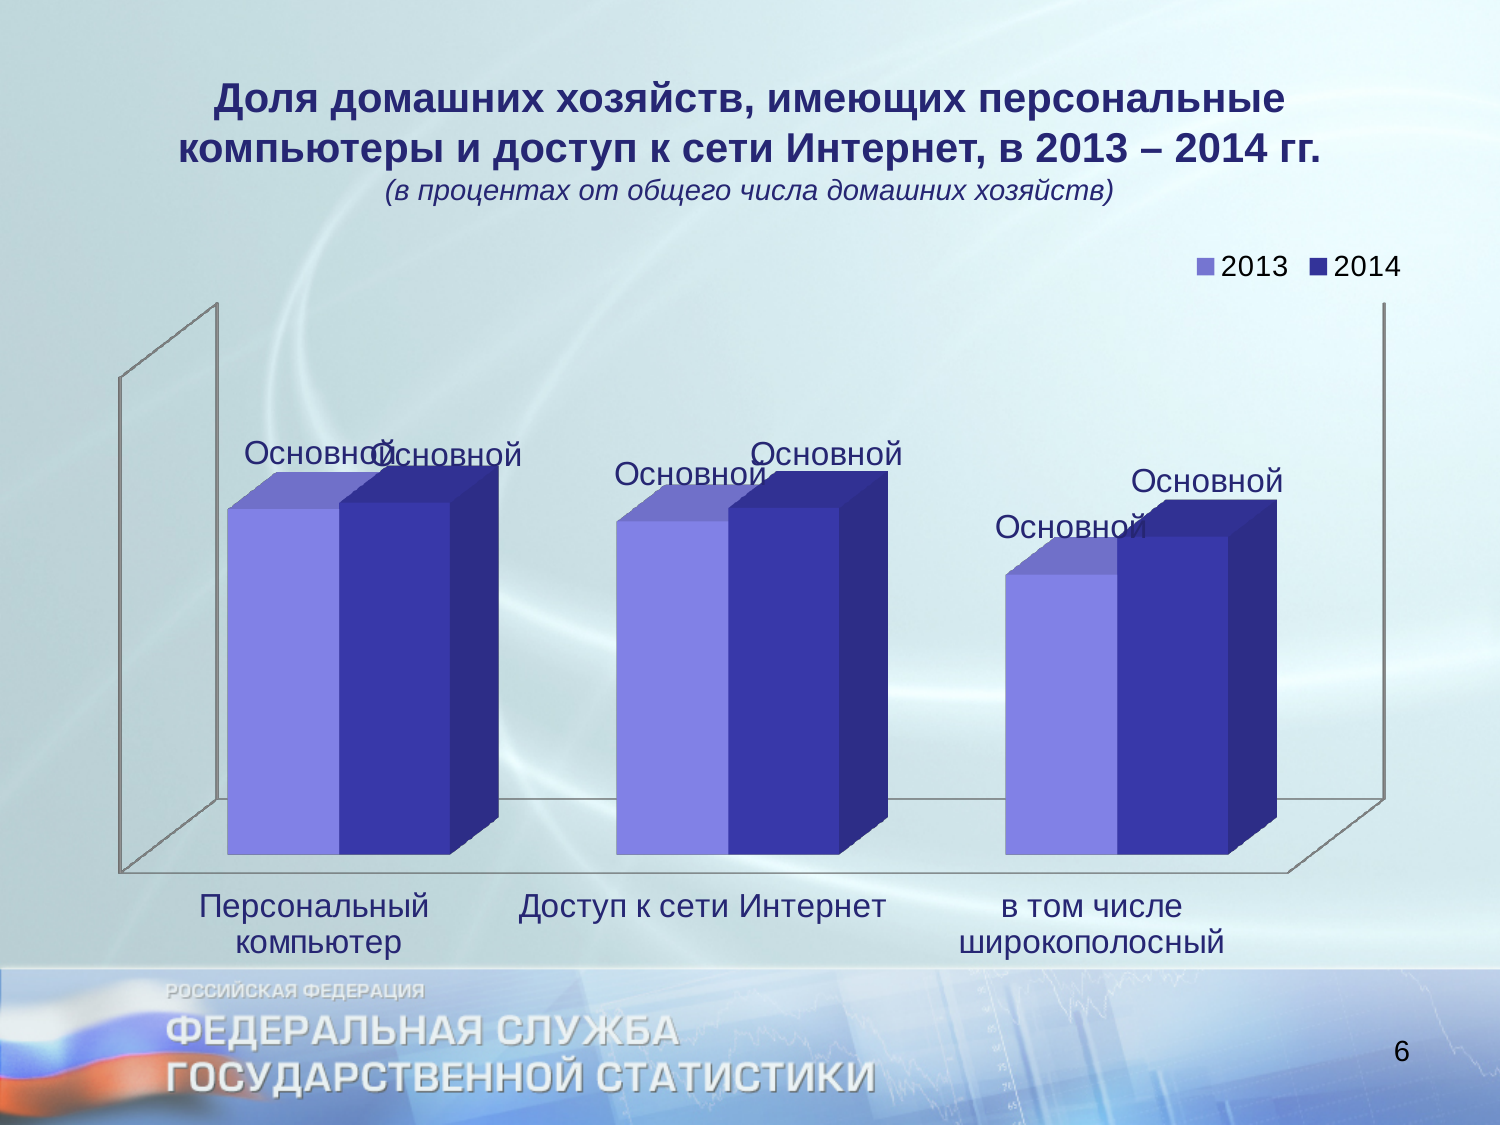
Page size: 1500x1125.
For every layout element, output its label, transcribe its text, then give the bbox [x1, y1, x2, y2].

text_box [100, 982, 1359, 1093]
chart [76, 231, 1427, 975]
picture [0, 0, 1500, 1125]
slide_number 6 [1074, 1024, 1425, 1103]
title Доля домашних хозяйств, имеющих персональные компьютеры и доступ к сети Интернет, в 2013 – 2014 гг. (в процентах от общего числа домашних хозяйств) [75, 45, 1425, 231]
